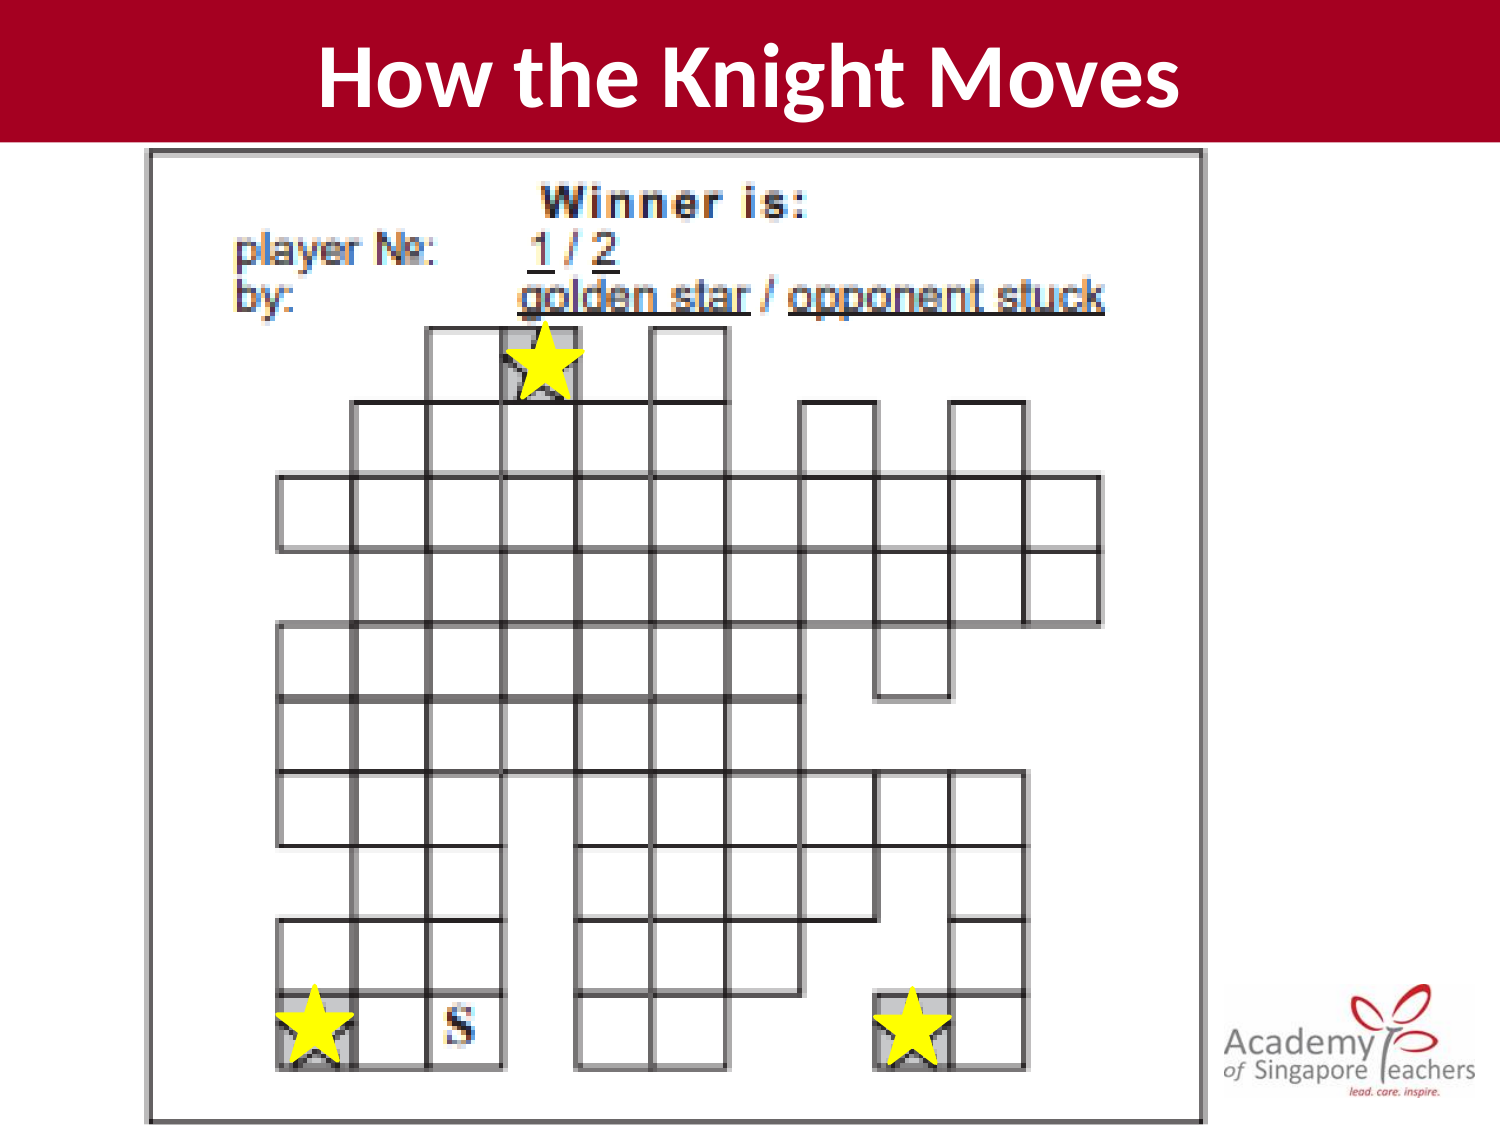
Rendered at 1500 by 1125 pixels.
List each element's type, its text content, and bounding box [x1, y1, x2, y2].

picture [1224, 984, 1475, 1098]
title How the Knight Moves [0, 0, 1500, 143]
picture [139, 142, 1213, 1125]
